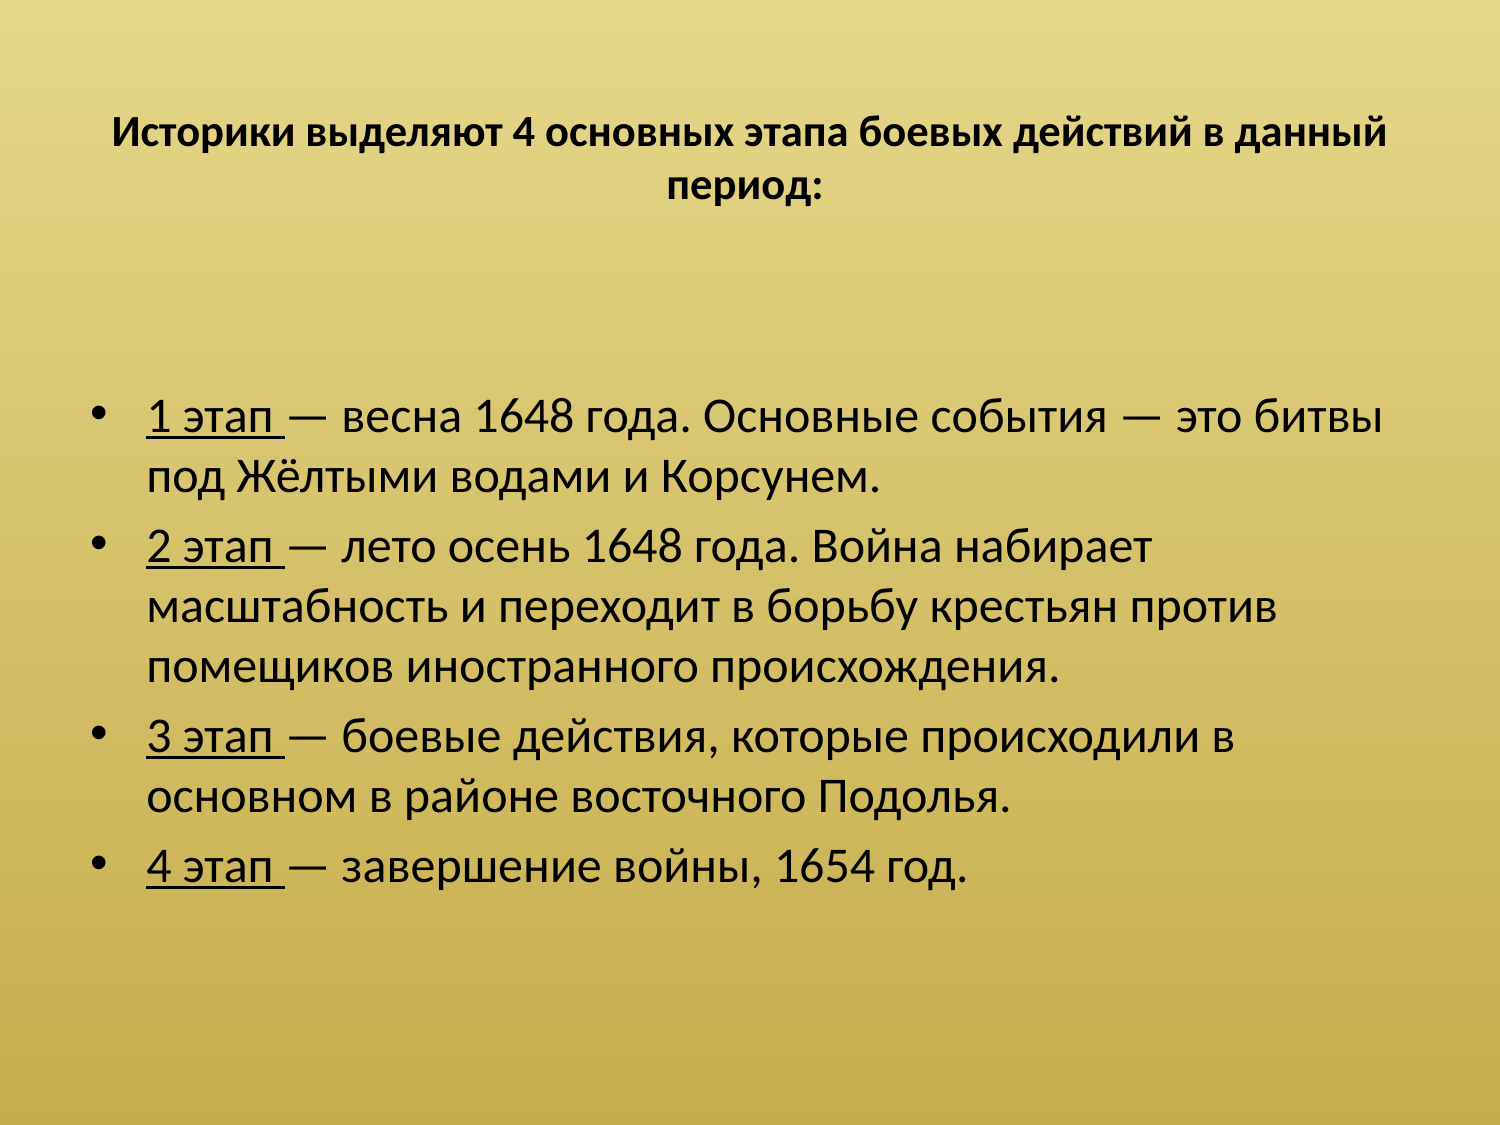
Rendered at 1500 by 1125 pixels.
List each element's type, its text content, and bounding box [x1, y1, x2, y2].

title Историки выделяют 4 основных этапа боевых действий в данный период: [75, 93, 1425, 293]
list 1 этап — весна 1648 года. Основные события — это битвы под Жёлтыми водами и Корсунем. 2 этап — лето осень 1648 года. Война набирает масштабность и переходит в борьбу крестьян против помещиков иностранного происхождения. 3 этап — боевые действия, которые происходили в основном в районе восточного Подолья. 4 этап — завершение войны, 1654 год. [75, 375, 1425, 1079]
